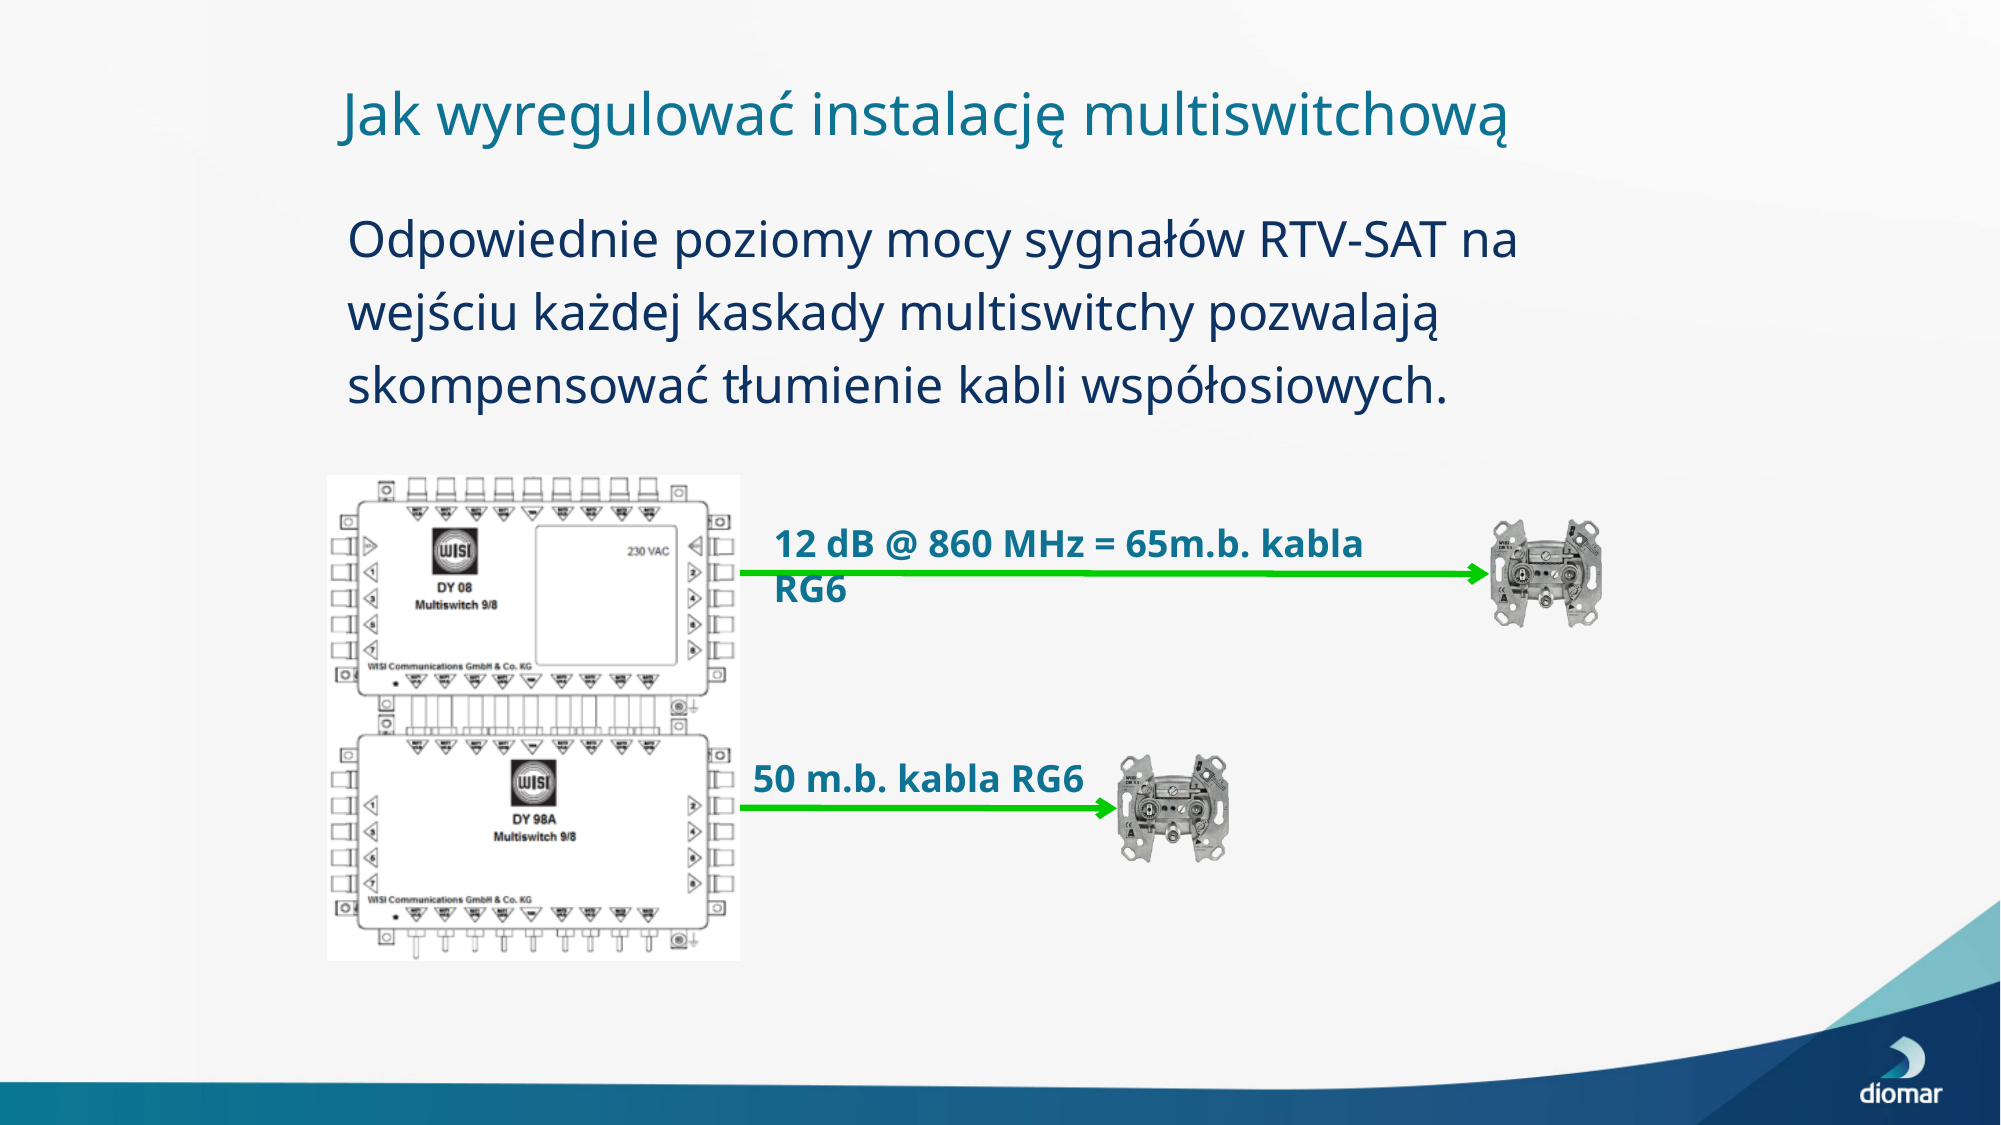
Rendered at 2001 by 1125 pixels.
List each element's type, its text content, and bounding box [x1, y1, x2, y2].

text_box Odpowiednie poziomy mocy sygnałów RTV-SAT na wejściu każdej kaskady multiswitchy pozwalają skompensować tłumienie kabli współosiowych. [327, 184, 1628, 455]
title Jak wyregulować instalację multiswitchową [327, 70, 1552, 164]
picture [0, 0, 2001, 1125]
text_box 12 dB @ 860 MHz = 65m.b. kabla RG6 [758, 512, 1461, 572]
text_box 12 dB @ 860 MHz = 65m.b. kabla RG6 [758, 574, 1461, 617]
text_box 50 m.b. kabla RG6 [740, 747, 1101, 807]
